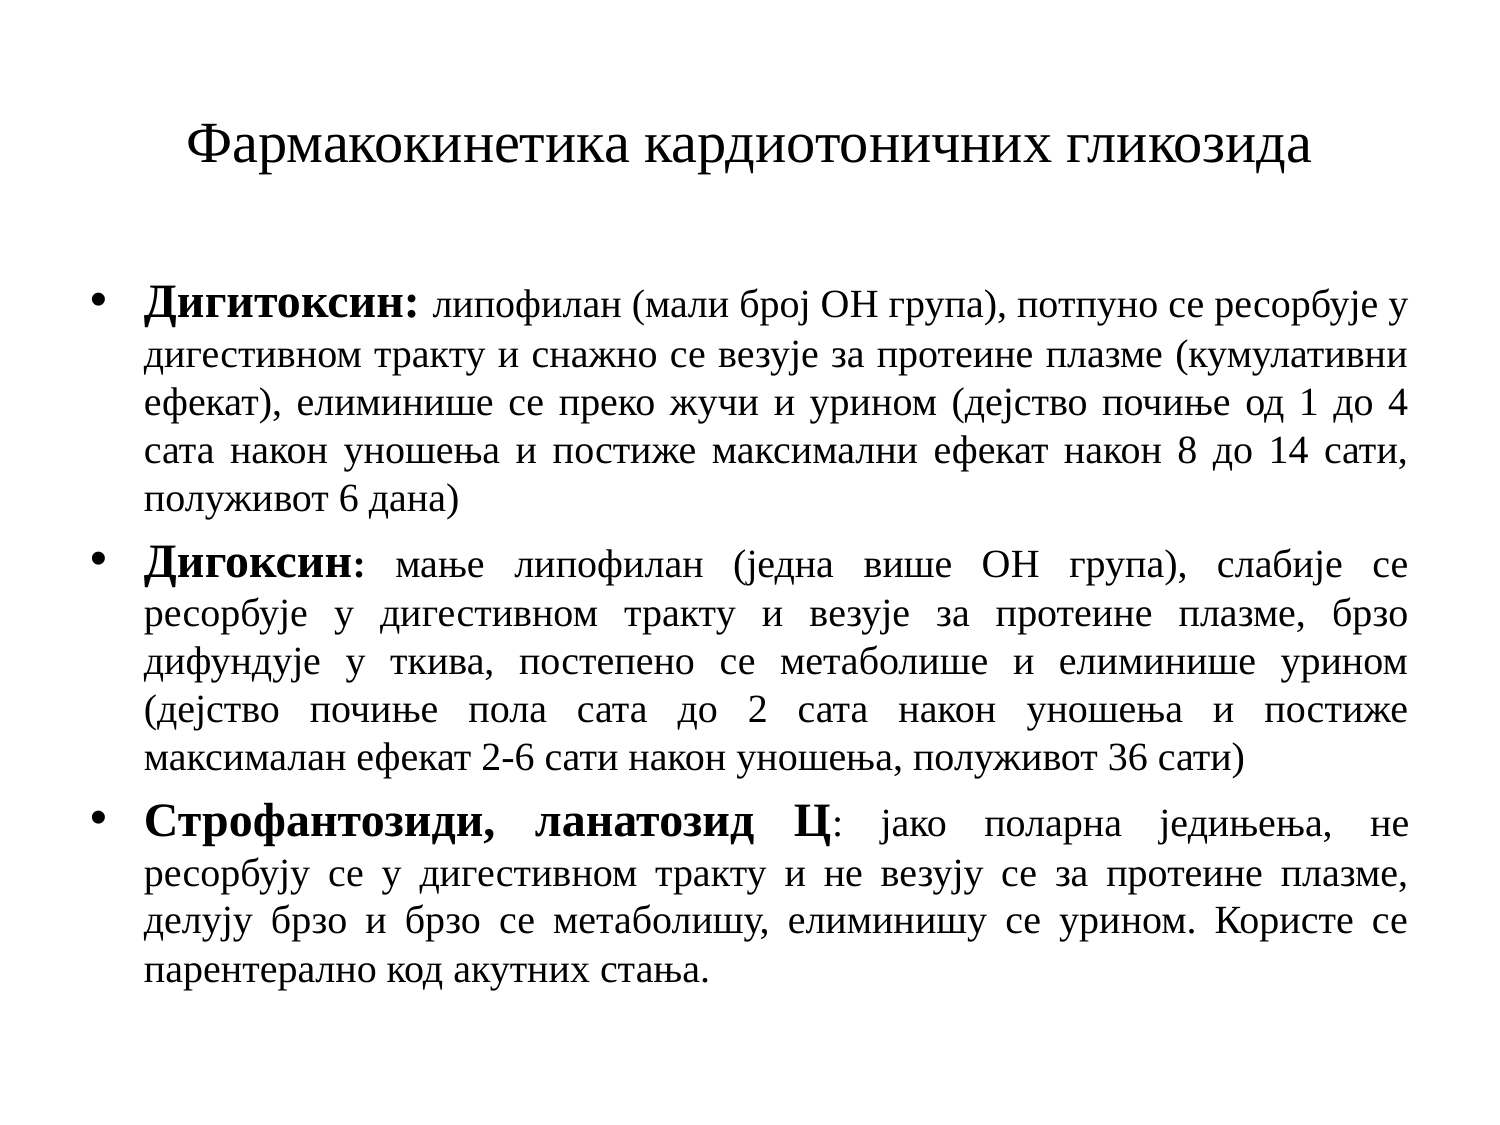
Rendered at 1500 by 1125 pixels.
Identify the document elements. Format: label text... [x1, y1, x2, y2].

list Дигитоксин: липофилан (мали број ОН група), потпуно се ресорбује у дигестивном тракту и снажно се везује за протеине плазме (кумулативни ефекат), елиминише се преко жучи и урином (дејство почиње од 1 до 4 сата након уношења и постиже максимални ефекат након 8 до 14 сати, полуживот 6 дана) Дигоксин: мање липофилан (једна више ОН група), слабије се ресорбује у дигестивном тракту и везује за протеине плазме, брзо дифундује у ткива, постепено се метаболише и елиминише урином (дејство почиње пола сата до 2 сата након уношења и постиже максималан ефекат 2-6 сати након уношења, полуживот 36 сати) Строфантозиди, ланатозид Ц: јако поларна једињења, не ресорбују се у дигестивном тракту и не везују се за протеине плазме, делују брзо и брзо се метаболишу, елиминишу се урином. Користе се парентерално код акутних стања. [75, 262, 1425, 1005]
title Фармакокинетика кардиотоничних гликозида [75, 45, 1425, 233]
